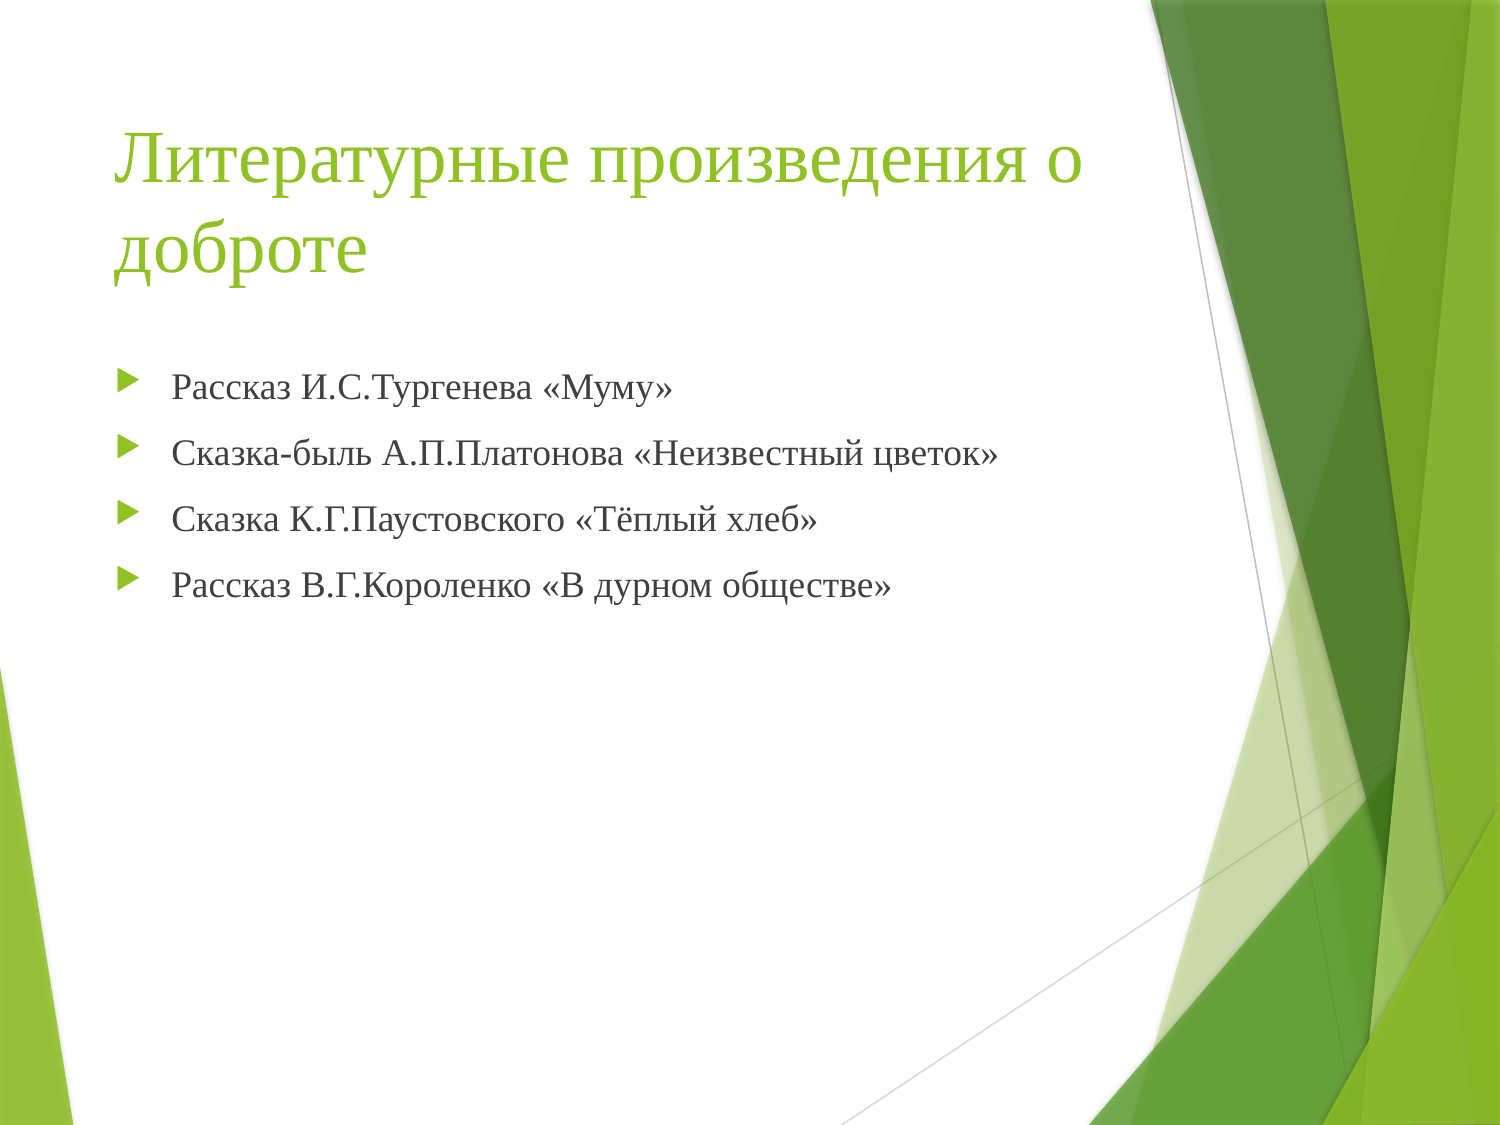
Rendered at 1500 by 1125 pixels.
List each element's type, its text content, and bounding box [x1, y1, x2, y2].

title Литературные произведения о доброте [99, 99, 1142, 317]
list Рассказ И.С.Тургенева «Муму» Сказка-быль А.П.Платонова «Неизвестный цветок» Сказка К.Г.Паустовского «Тёплый хлеб» Рассказ В.Г.Короленко «В дурном обществе» [99, 354, 1142, 992]
